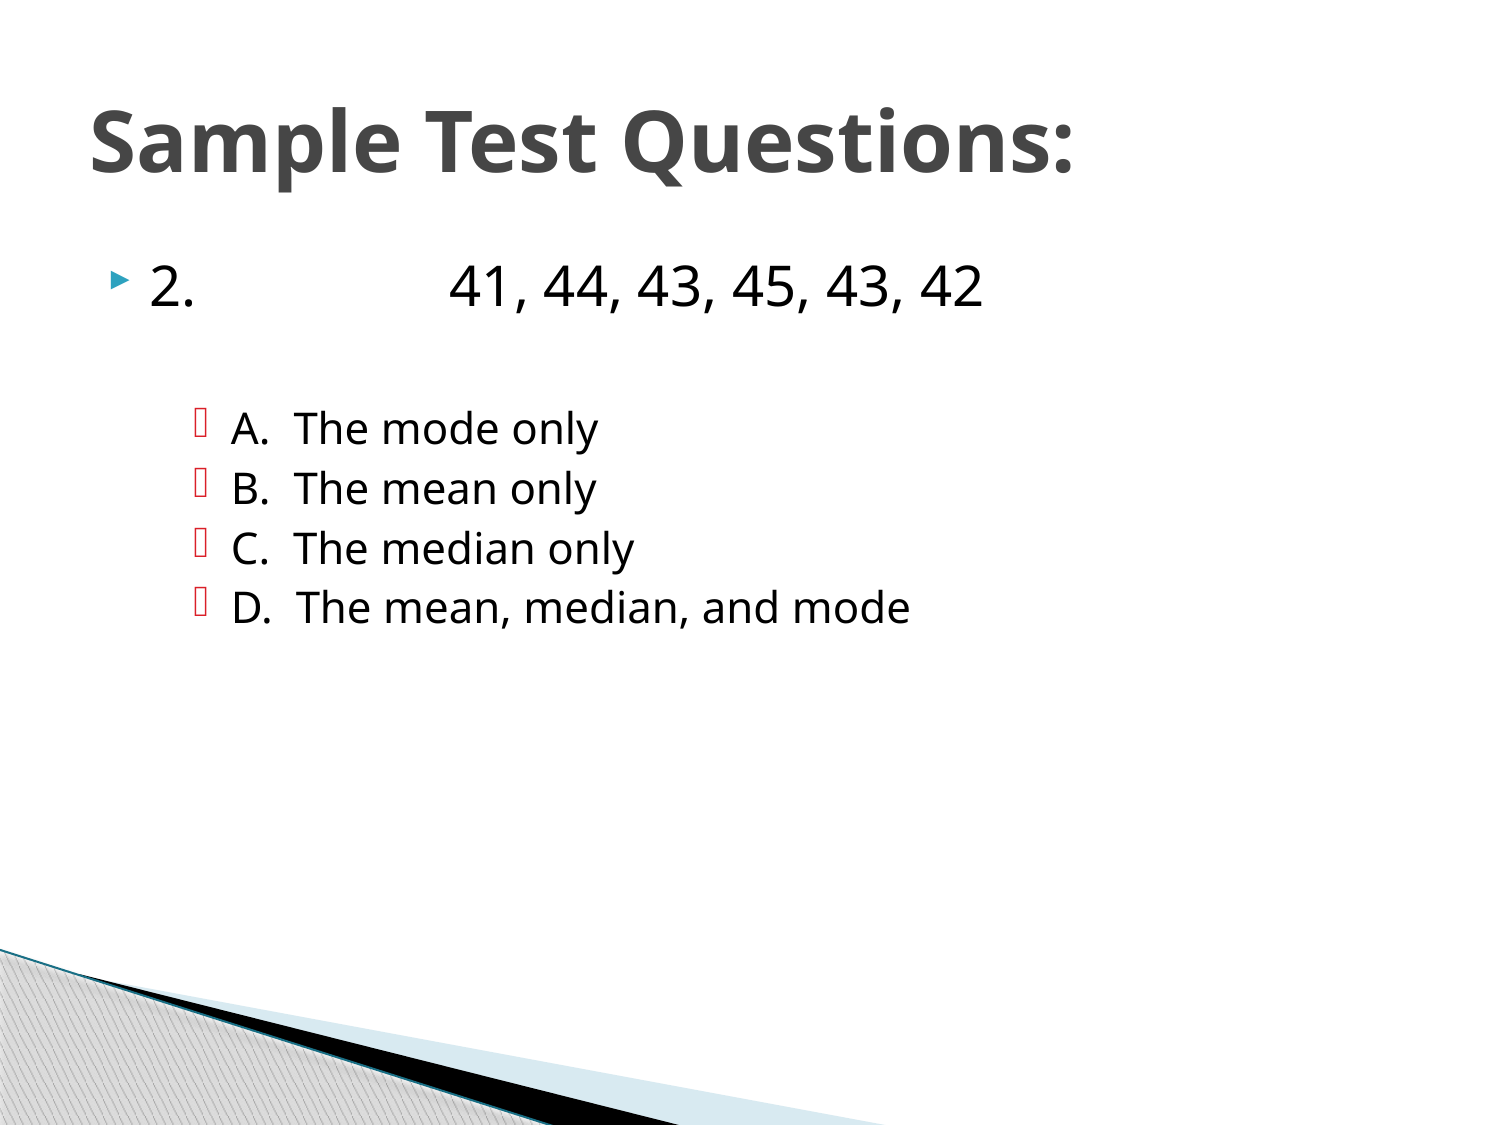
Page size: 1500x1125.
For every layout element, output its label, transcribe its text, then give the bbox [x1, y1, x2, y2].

list 2. 41, 44, 43, 45, 43, 42 A. The mode only B. The mean only C. The median only D. The mean, median, and mode [75, 243, 1425, 986]
title Sample Test Questions: [75, 45, 1425, 233]
